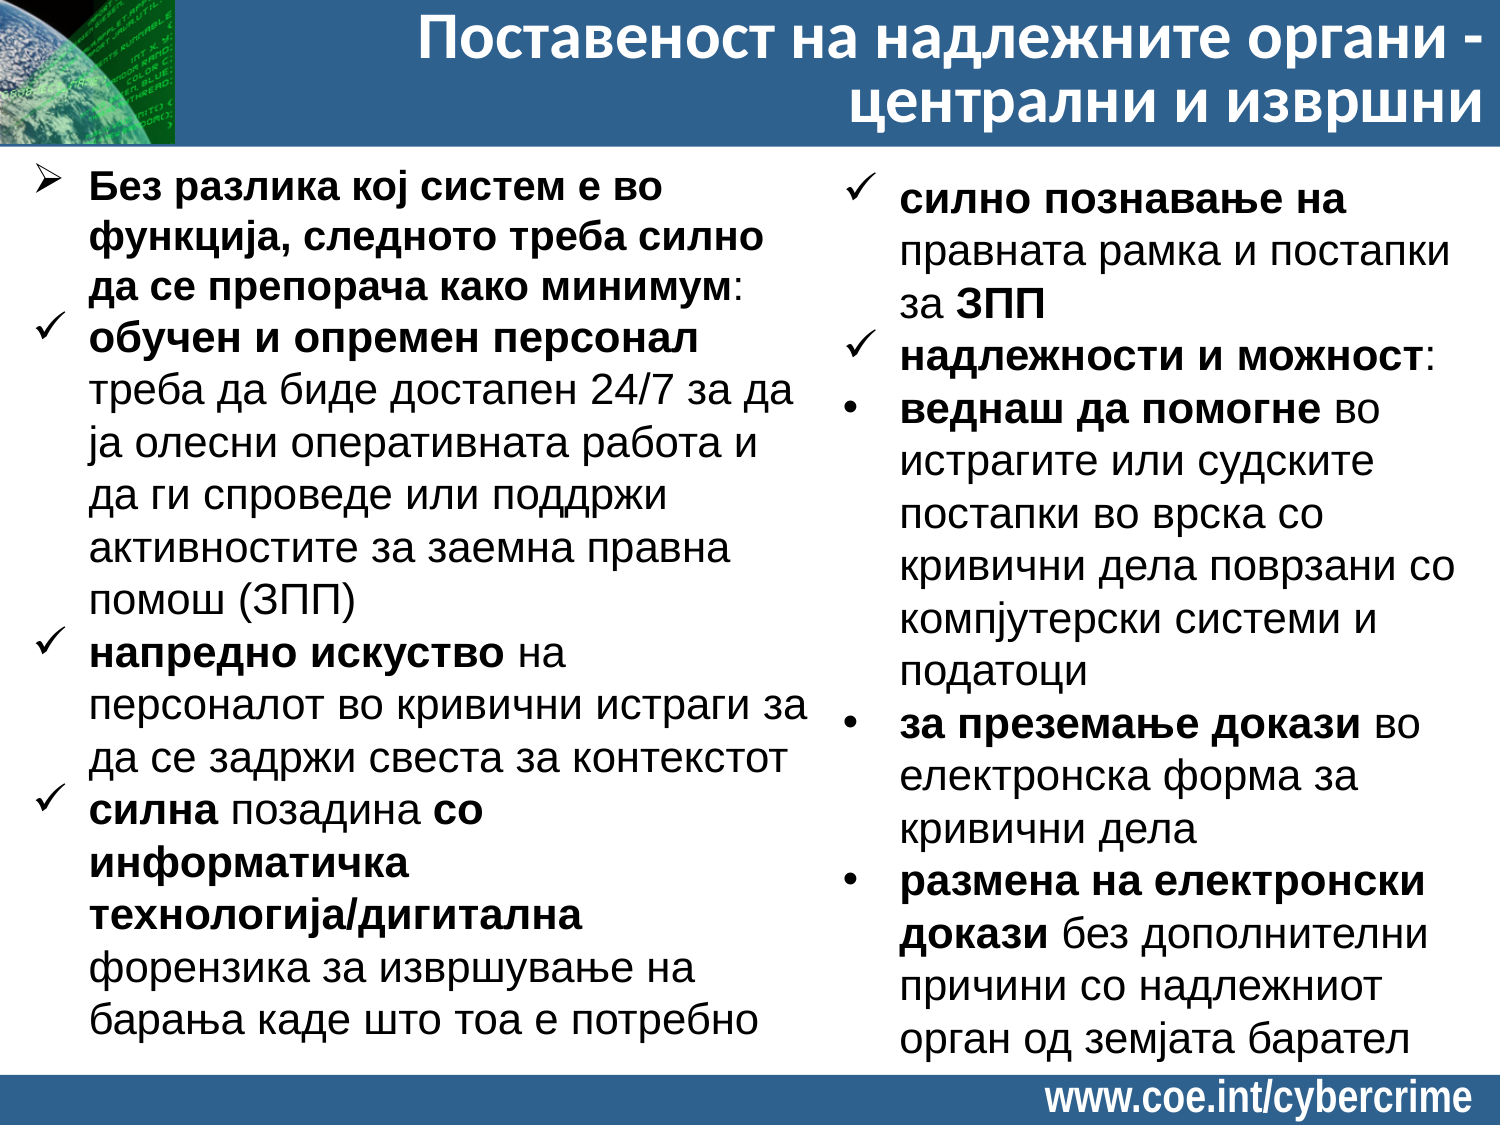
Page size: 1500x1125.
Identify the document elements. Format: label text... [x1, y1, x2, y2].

text_box Поставеност на надлежните органи - централни и извршни [177, 0, 1500, 149]
text_box Без разлика кој систем е во функција, следното треба силно да се препорача како минимум: обучен и опремен персонал треба да биде достапен 24/7 за да ја олесни оперативната работа и да ги спроведе или поддржи активностите за заемна правна помош (ЗПП) напредно искуство на персоналот во кривични истраги за да се задржи свеста за контекстот силна позадина со информатичка технологија/дигитална форензика за извршување на барања каде што тоа е потребно [17, 151, 829, 1051]
picture [0, 0, 175, 144]
text_box [0, 1073, 828, 1125]
text_box силно познавање на правната рамка и постапки за ЗПП надлежности и можност: веднаш да помогне во истрагите или судските постапки во врска со кривични дела поврзани со компјутерски системи и податоци за преземање докази во електронска форма за кривични дела размена на електронски докази без дополнителни причини со надлежниот орган од земјата барател [828, 162, 1500, 1125]
